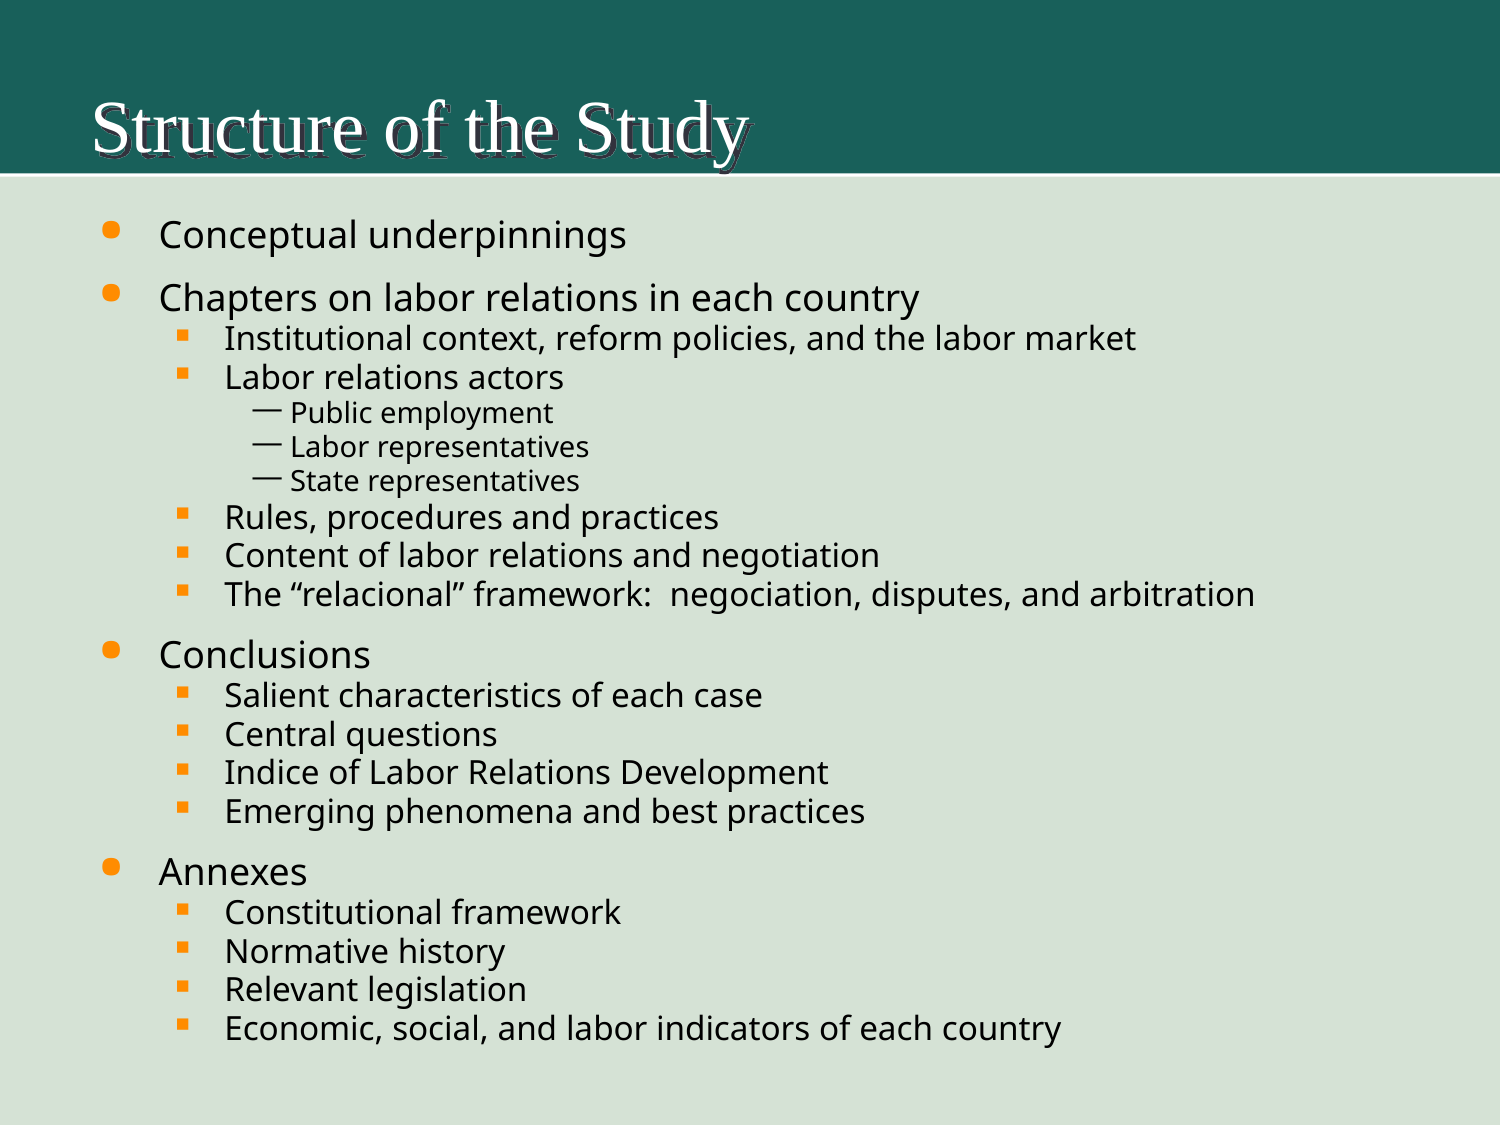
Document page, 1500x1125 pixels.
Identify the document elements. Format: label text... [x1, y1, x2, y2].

title Structure of the Study [74, 0, 1438, 176]
list Conceptual underpinnings Chapters on labor relations in each country Institutional context, reform policies, and the labor market Labor relations actors Public employment Labor representatives State representatives Rules, procedures and practices Content of labor relations and negotiation The “relacional” framework: negociation, disputes, and arbitration Conclusions Salient characteristics of each case Central questions Indice of Labor Relations Development Emerging phenomena and best practices Annexes Constitutional framework Normative history Relevant legislation Economic, social, and labor indicators of each country [87, 212, 1426, 938]
